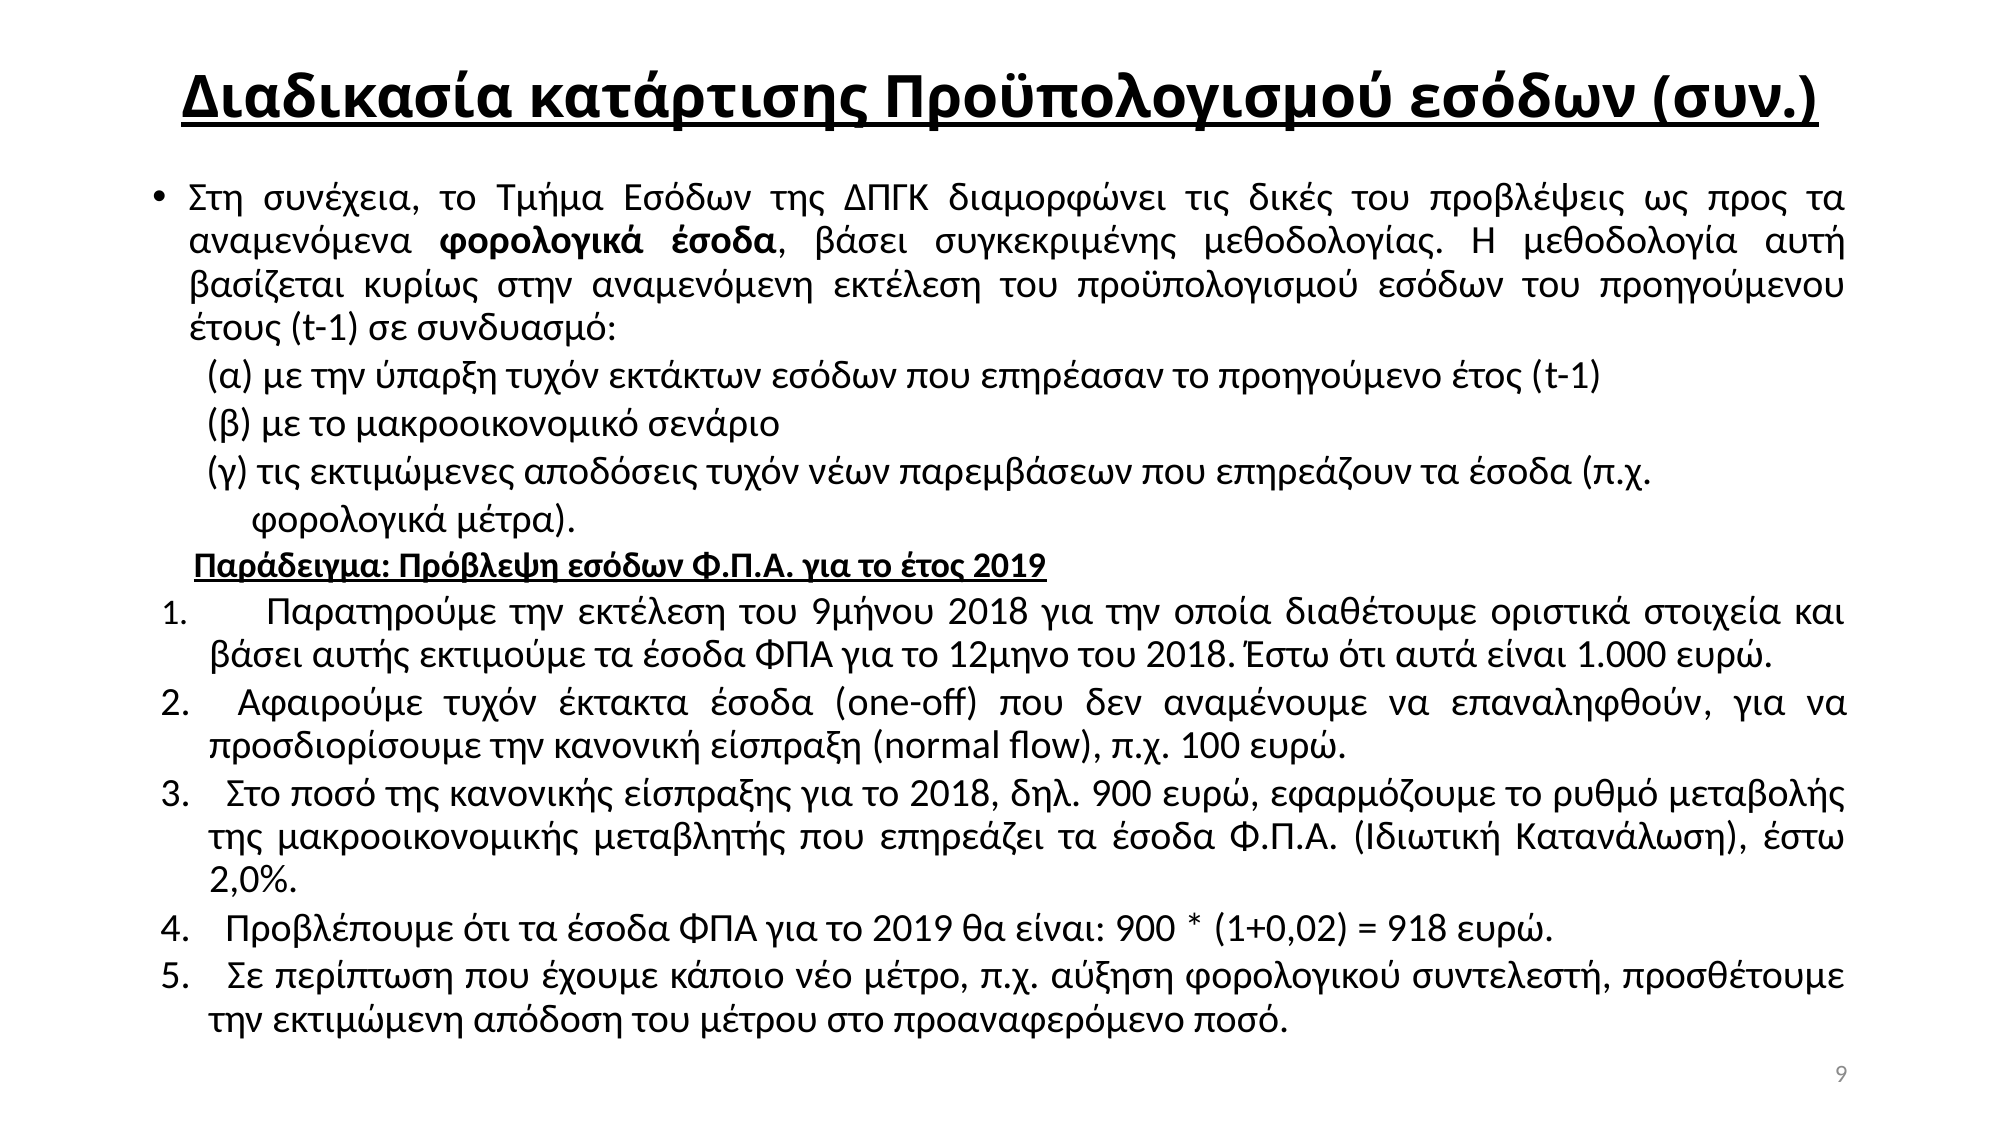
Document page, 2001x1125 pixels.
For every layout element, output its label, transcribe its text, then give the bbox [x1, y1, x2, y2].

list Στη συνέχεια, το Τμήμα Εσόδων της ΔΠΓΚ διαμορφώνει τις δικές του προβλέψεις ως προς τα αναμενόμενα φορολογικά έσοδα, βάσει συγκεκριμένης μεθοδολογίας. Η μεθοδολογία αυτή βασίζεται κυρίως στην αναμενόμενη εκτέλεση του προϋπολογισμού εσόδων του προηγούμενου έτους (t-1) σε συνδυασμό: (α) με την ύπαρξη τυχόν εκτάκτων εσόδων που επηρέασαν το προηγούμενο έτος (t-1) (β) με το μακροοικονομικό σενάριο (γ) τις εκτιμώμενες αποδόσεις τυχόν νέων παρεμβάσεων που επηρεάζουν τα έσοδα (π.χ. φορολογικά μέτρα). Παράδειγμα: Πρόβλεψη εσόδων Φ.Π.Α. για το έτος 2019 Παρατηρούμε την εκτέλεση του 9μήνου 2018 για την οποία διαθέτουμε οριστικά στοιχεία και βάσει αυτής εκτιμούμε τα έσοδα ΦΠΑ για το 12μηνο του 2018. Έστω ότι αυτά είναι 1.000 ευρώ. Αφαιρούμε τυχόν έκτακτα έσοδα (one-off) που δεν αναμένουμε να επαναληφθούν, για να προσδιορίσουμε την κανονική είσπραξη (normal flow), π.χ. 100 ευρώ. Στο ποσό της κανονικής είσπραξης για το 2018, δηλ. 900 ευρώ, εφαρμόζουμε το ρυθμό μεταβολής της μακροοικονομικής μεταβλητής που επηρεάζει τα έσοδα Φ.Π.Α. (Ιδιωτική Κατανάλωση), έστω 2,0%. Προβλέπουμε ότι τα έσοδα ΦΠΑ για το 2019 θα είναι: 900 * (1+0,02) = 918 ευρώ. Σε περίπτωση που έχουμε κάποιο νέο μέτρο, π.χ. αύξηση φορολογικού συντελεστή, προσθέτουμε την εκτιμώμενη απόδοση του μέτρου στο προαναφερόμενο ποσό. [137, 168, 1863, 1103]
title Διαδικασία κατάρτισης Προϋπολογισμού εσόδων (συν.) [137, 59, 1863, 168]
